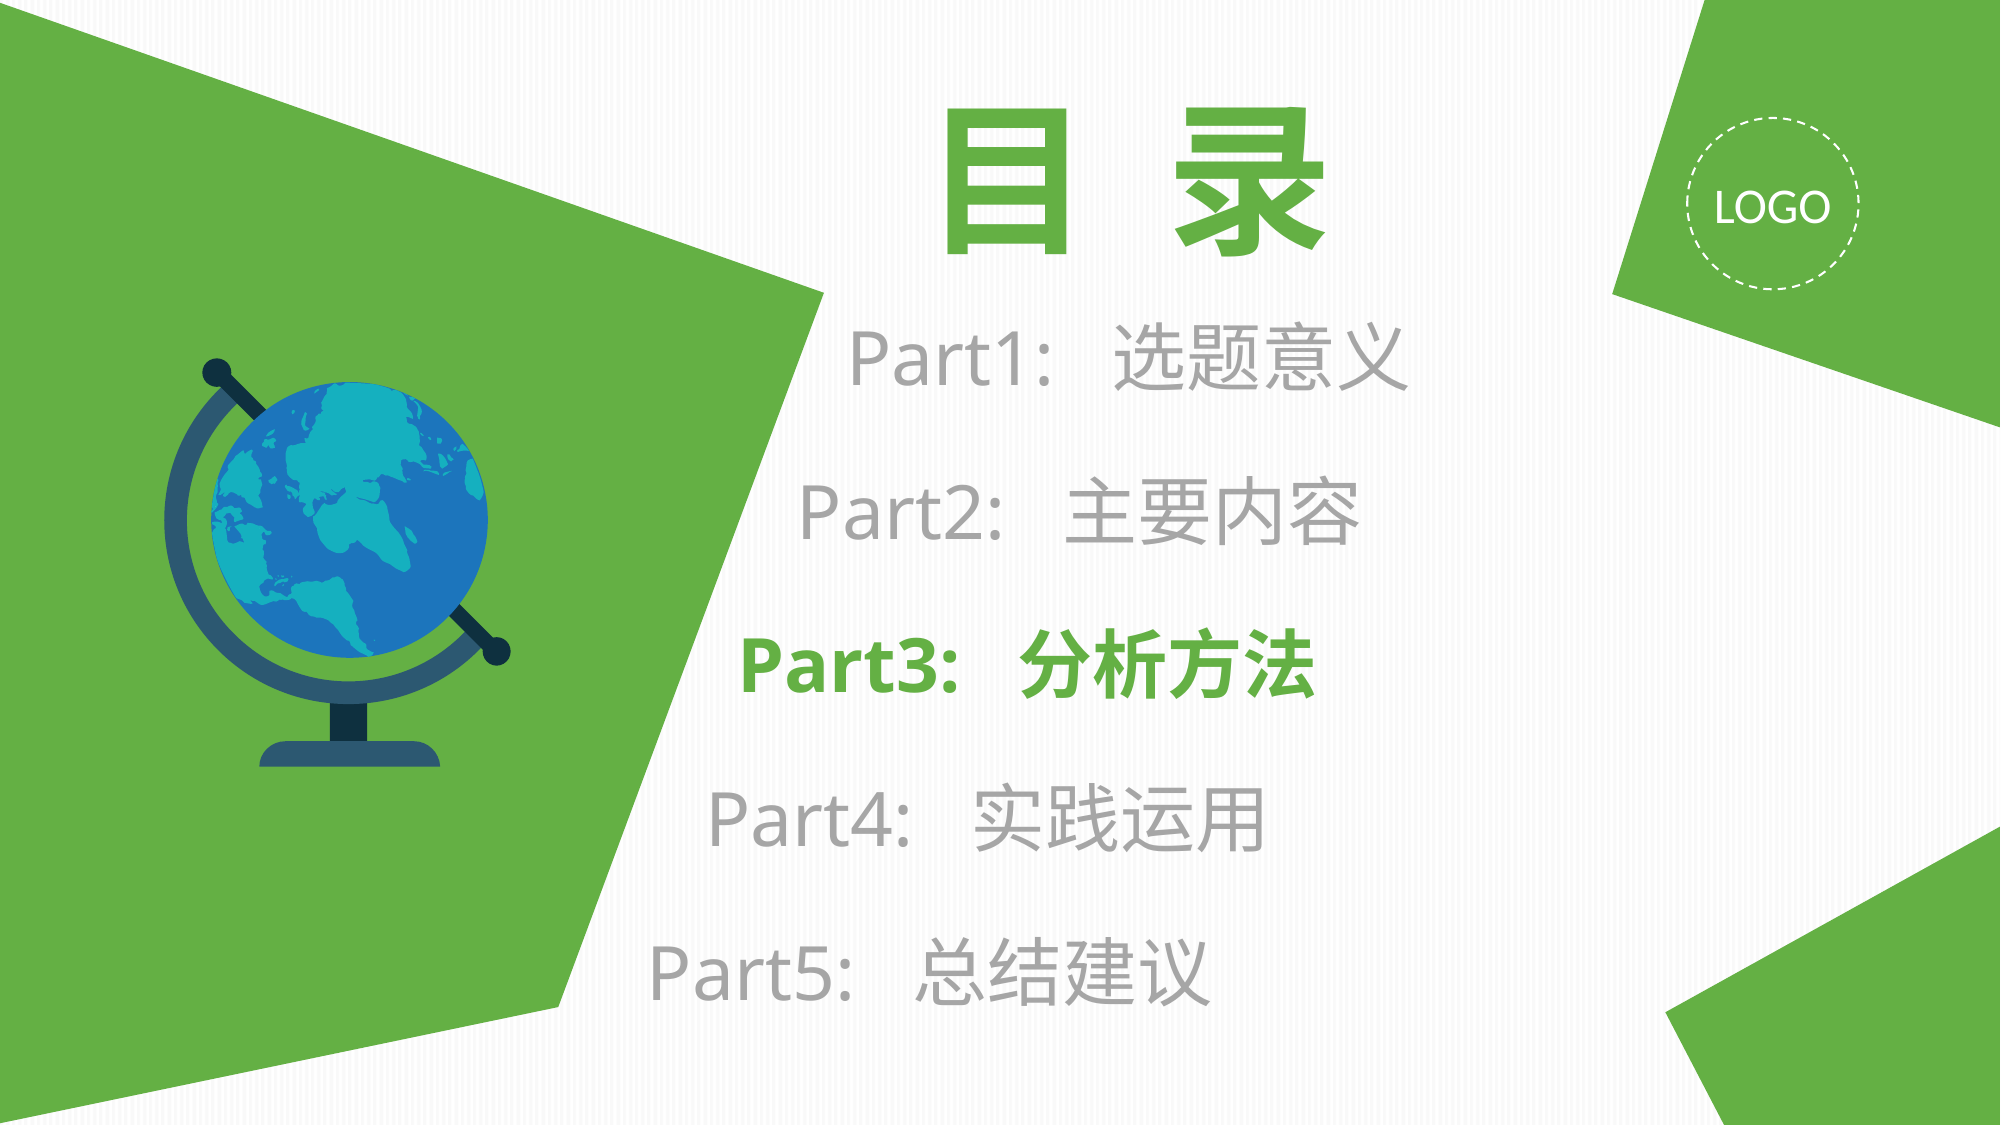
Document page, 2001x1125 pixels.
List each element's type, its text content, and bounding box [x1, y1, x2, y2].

text_box Part2: 主要内容 [782, 456, 1378, 562]
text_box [146, 358, 511, 767]
text_box [1612, 0, 2000, 428]
text_box Part5: 总结建议 [632, 918, 1228, 1023]
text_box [1686, 117, 1859, 290]
picture [0, 0, 2001, 1125]
text_box 目 录 [909, 67, 1348, 282]
text_box Part1: 选题意义 [831, 302, 1427, 408]
text_box Part3: 分析方法 [722, 610, 1333, 716]
text_box [0, 2, 824, 1124]
text_box [1665, 826, 2000, 1125]
text_box Part4: 实践运用 [690, 764, 1286, 869]
